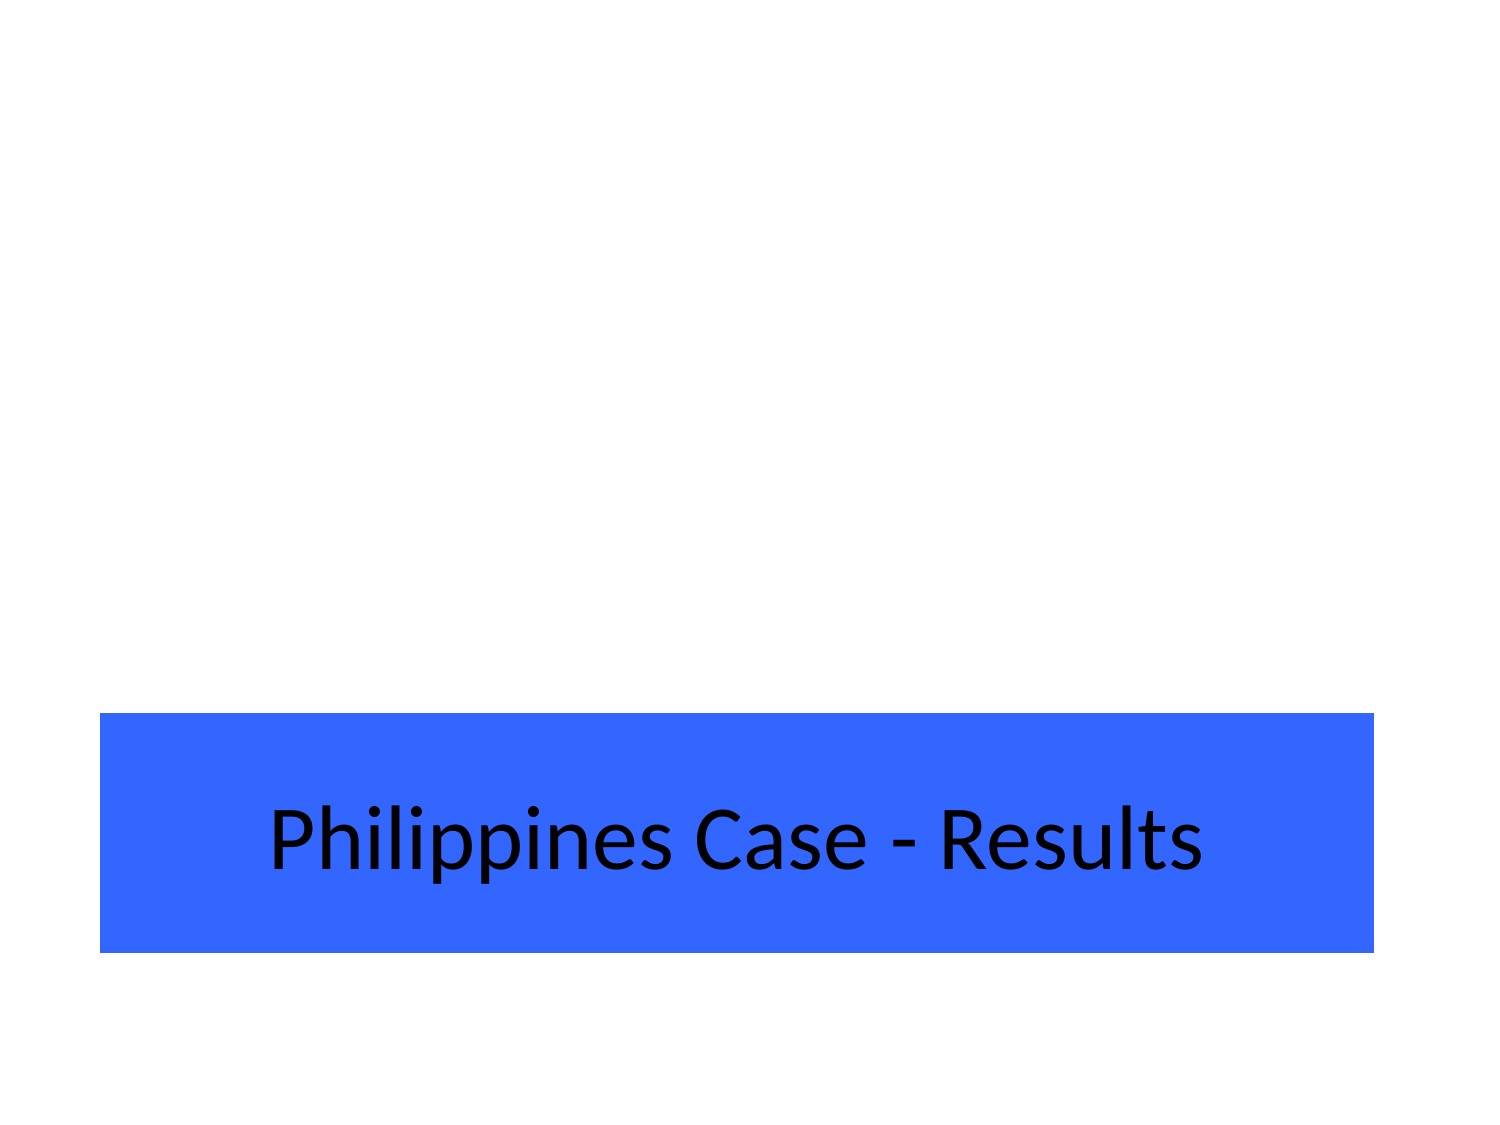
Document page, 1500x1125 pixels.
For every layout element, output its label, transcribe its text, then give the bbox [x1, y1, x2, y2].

title Philippines Case - Results [99, 712, 1375, 954]
